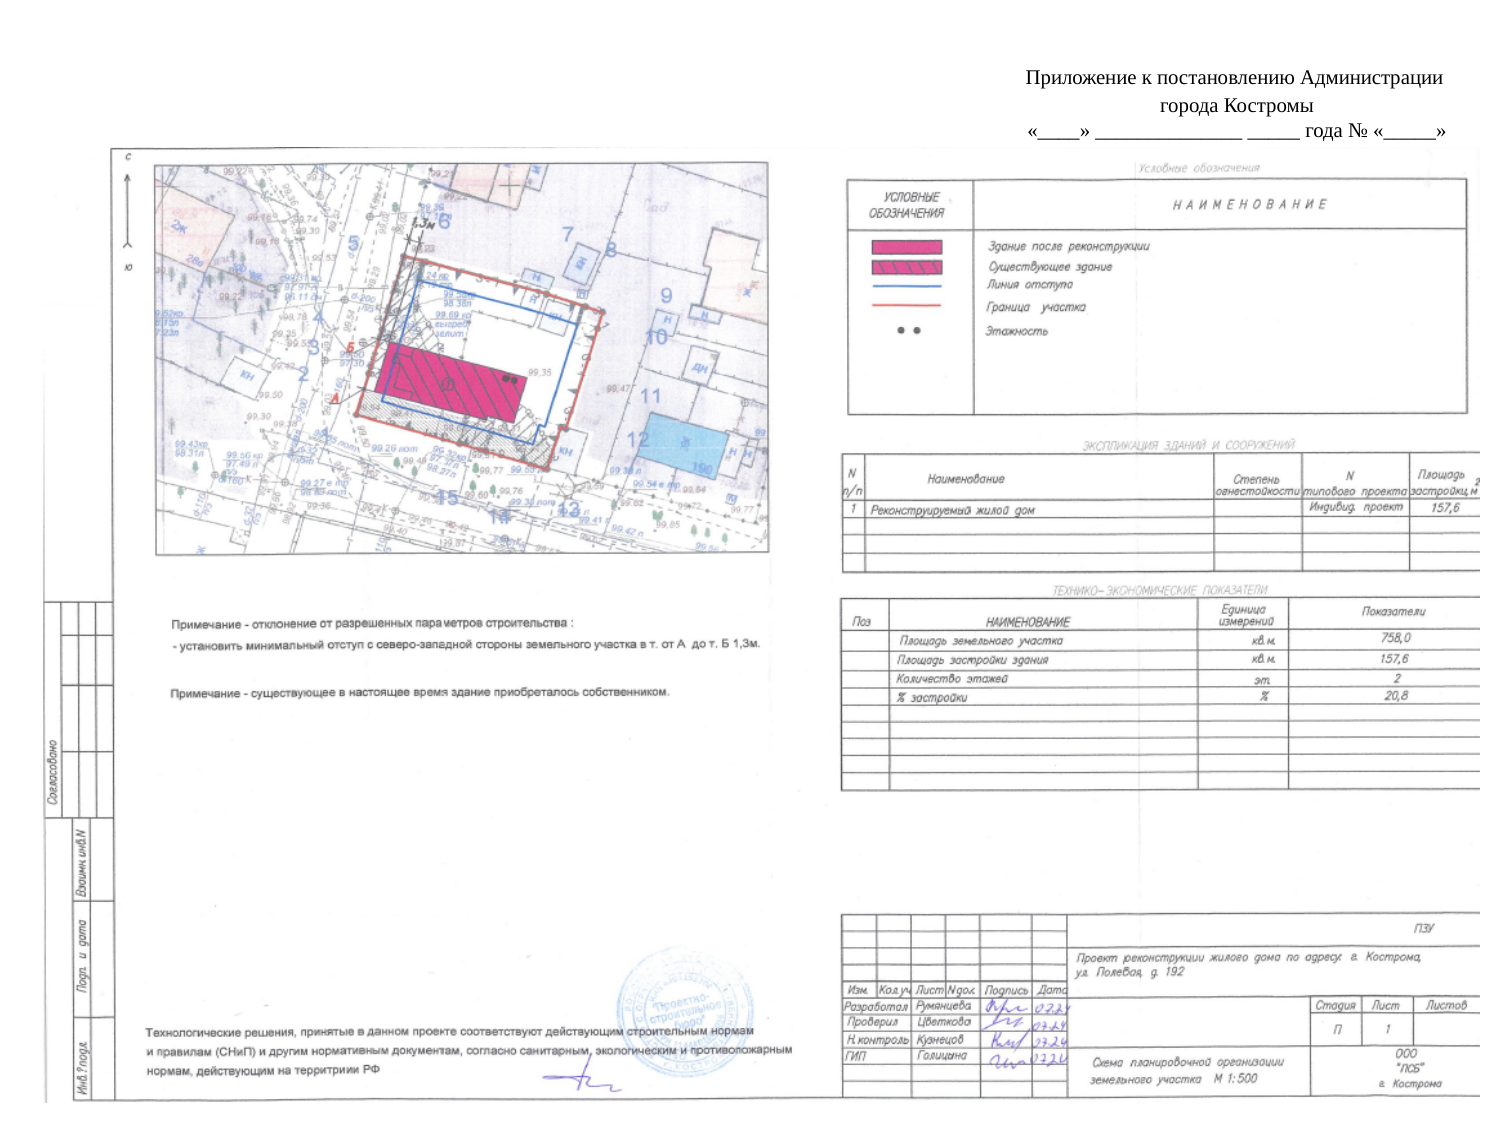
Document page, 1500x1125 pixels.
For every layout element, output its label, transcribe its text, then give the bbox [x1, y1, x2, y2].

title Приложение к постановлению Администрации города Костромы «____» ______________ _____ года № «_____» [959, 45, 1500, 158]
picture [37, 147, 1480, 1103]
